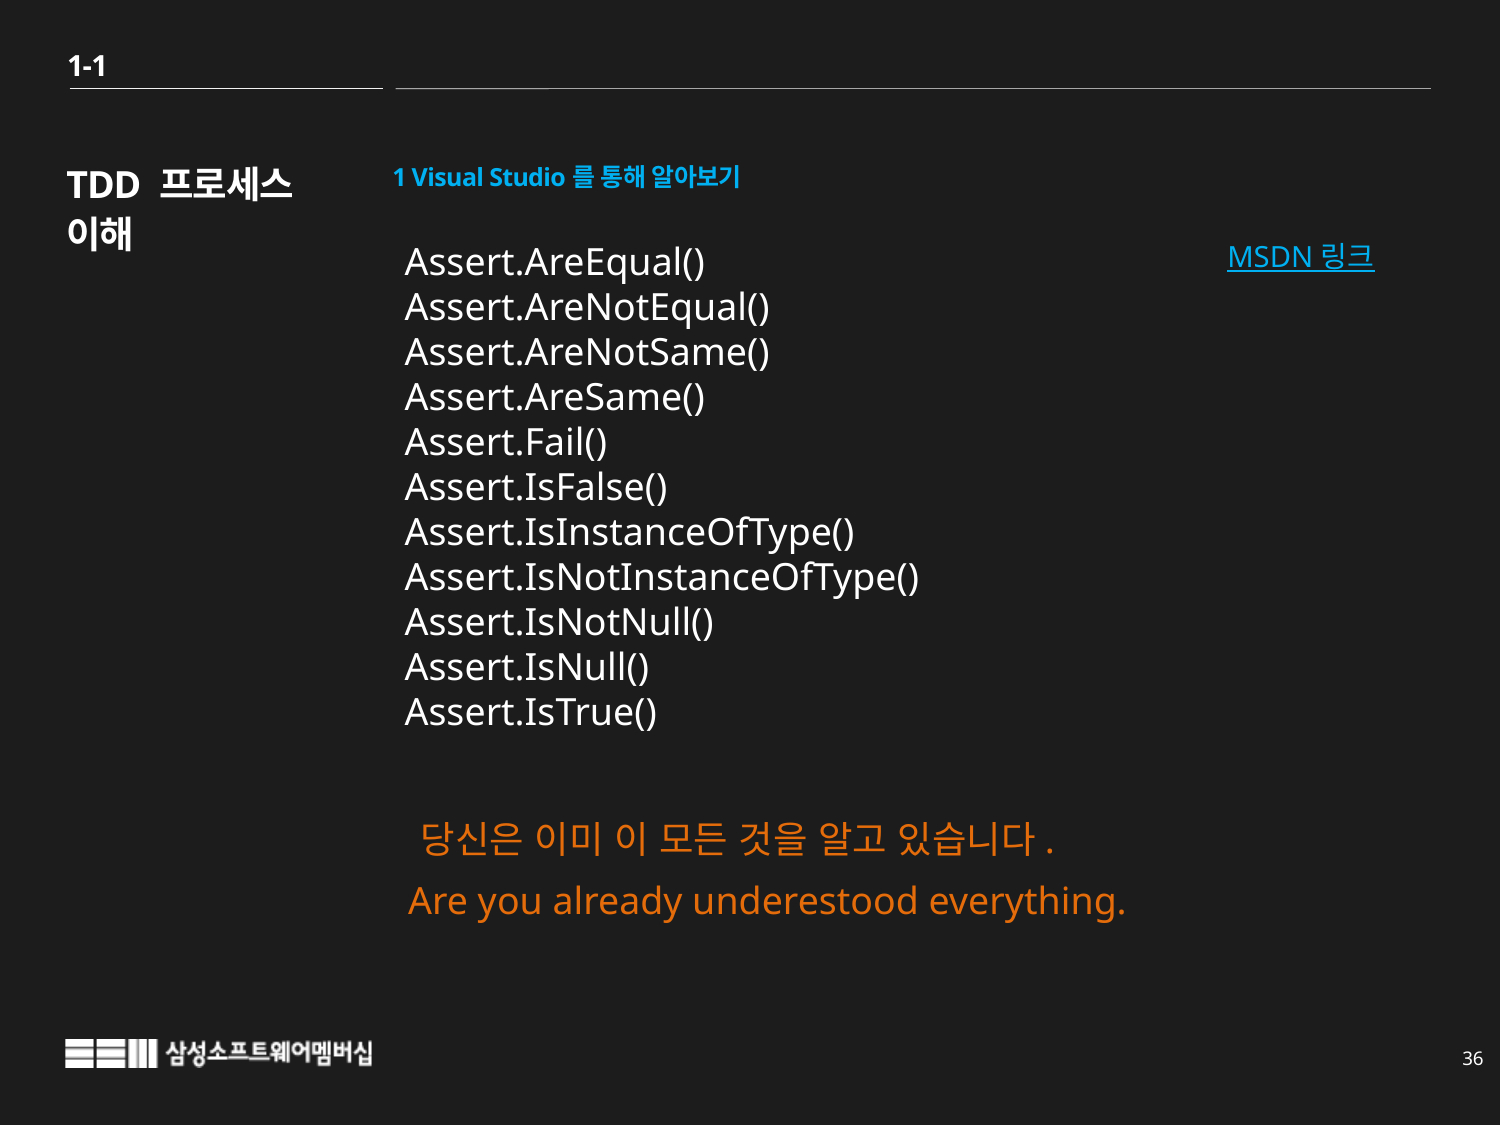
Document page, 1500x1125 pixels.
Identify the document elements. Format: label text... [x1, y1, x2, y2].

text_box 1-1 [52, 39, 123, 90]
text_box 36 [1377, 1039, 1499, 1080]
text_box 1 Visual Studio를 통해 알아보기 [377, 154, 803, 199]
text_box 당신은 이미 이 모든 것을 알고 있습니다. [406, 808, 1070, 869]
text_box MSDN 링크 [1212, 231, 1390, 289]
text_box Assert.AreEqual() Assert.AreNotEqual() Assert.AreNotSame() Assert.AreSame() Assert.Fail() Assert.IsFalse() Assert.IsInstanceOfType() Assert.IsNotInstanceOfType() Assert.IsNotNull() Assert.IsNull() Assert.IsTrue() [389, 231, 935, 741]
text_box Are you already underestood everything. [393, 869, 1143, 930]
text_box TDD 프로세스 이해 [51, 148, 338, 264]
picture [64, 1039, 375, 1068]
